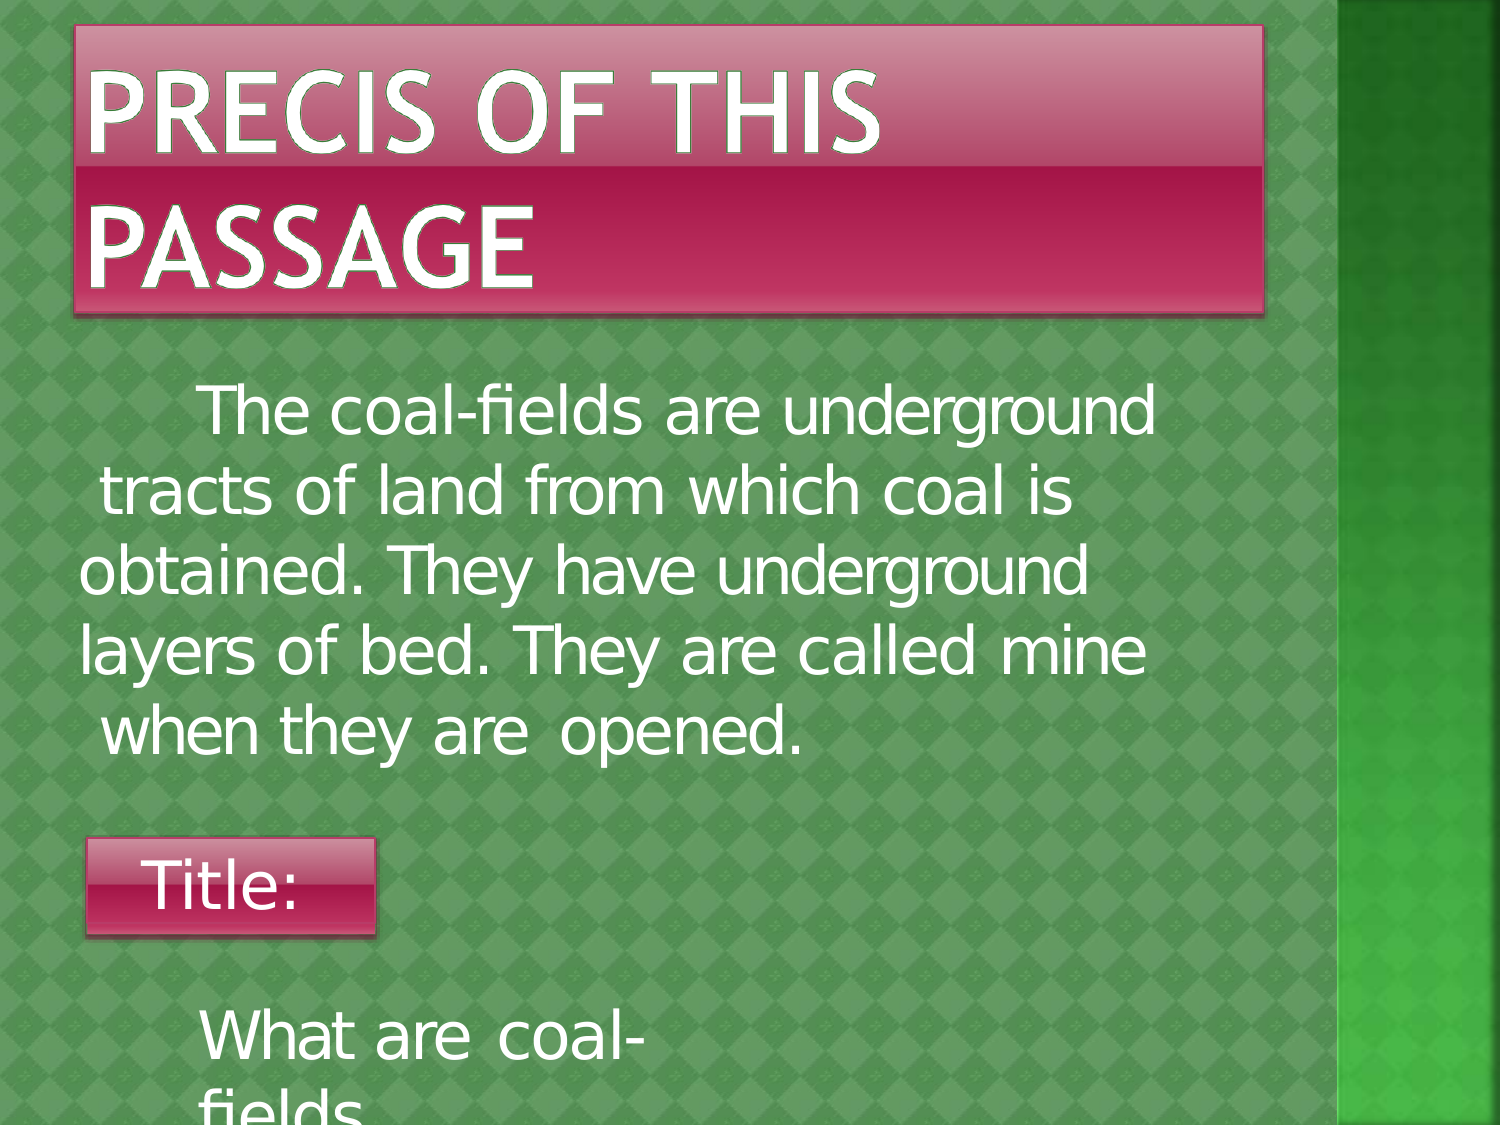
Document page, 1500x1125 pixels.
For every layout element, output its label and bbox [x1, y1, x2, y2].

text_box [0, 0, 1500, 1125]
text_box [79, 822, 383, 977]
